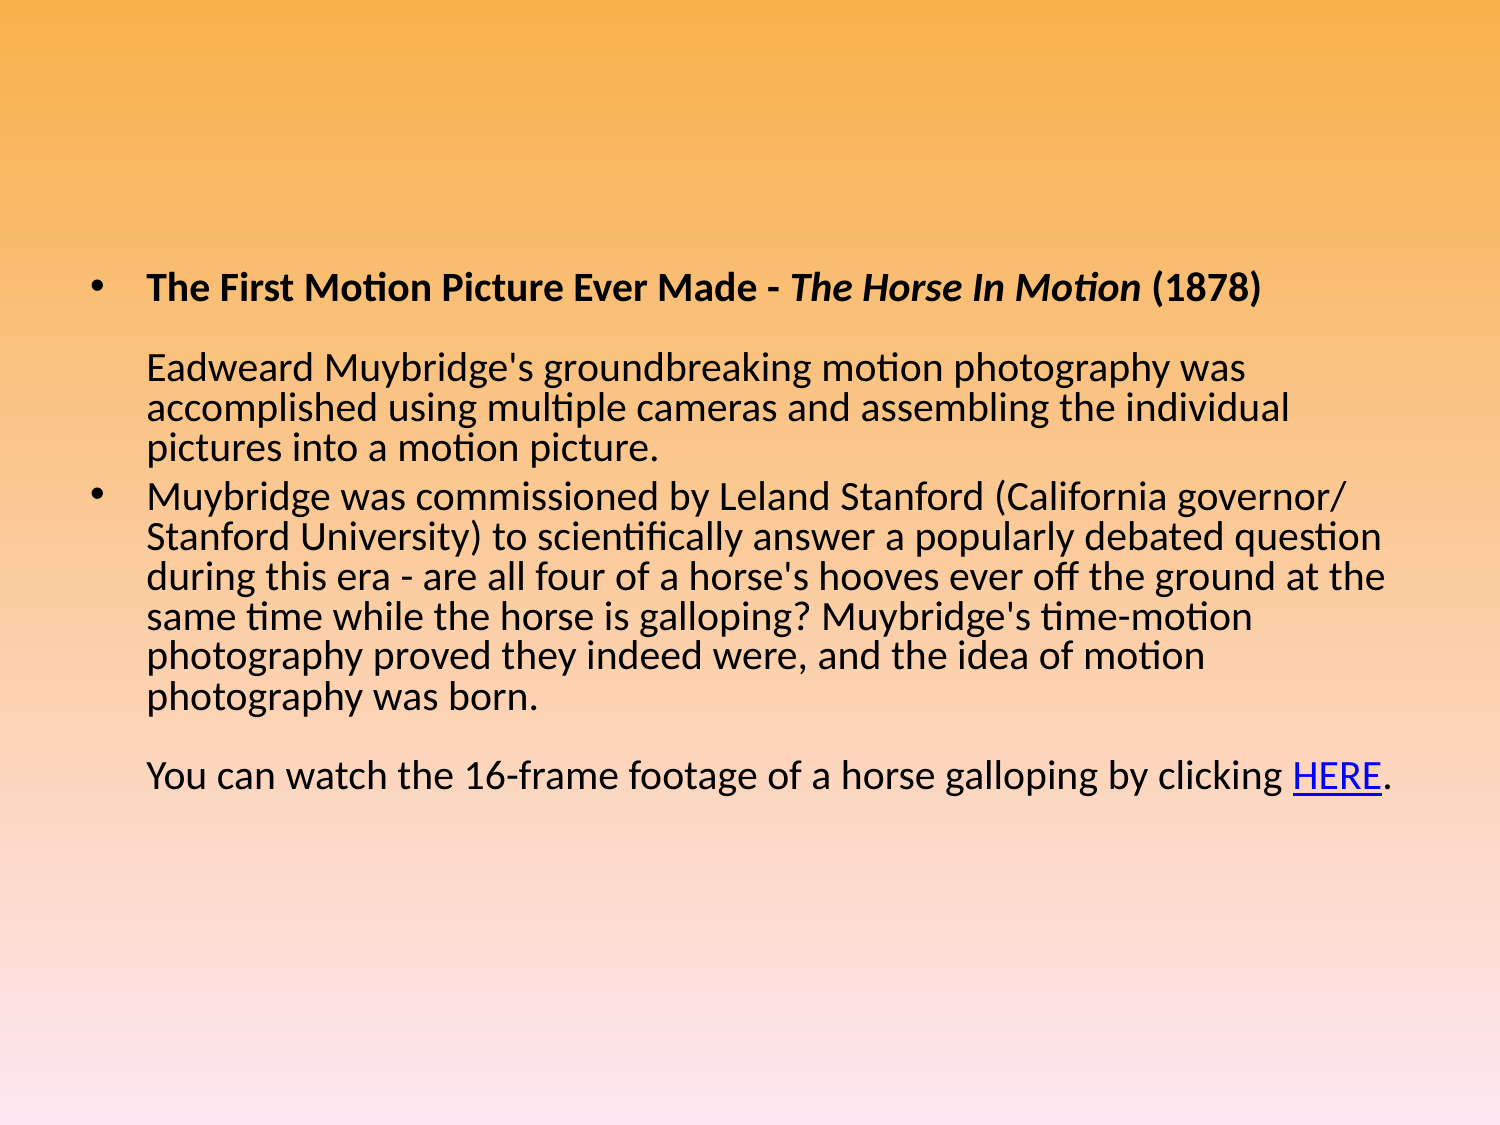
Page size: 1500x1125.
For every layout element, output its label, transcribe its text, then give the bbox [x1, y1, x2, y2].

list The First Motion Picture Ever Made - The Horse In Motion (1878) Eadweard Muybridge's groundbreaking motion photography was accomplished using multiple cameras and assembling the individual pictures into a motion picture. Muybridge was commissioned by Leland Stanford (California governor/ Stanford University) to scientifically answer a popularly debated question during this era - are all four of a horse's hooves ever off the ground at the same time while the horse is galloping? Muybridge's time-motion photography proved they indeed were, and the idea of motion photography was born. You can watch the 16-frame footage of a horse galloping by clicking HERE. [75, 262, 1425, 1005]
